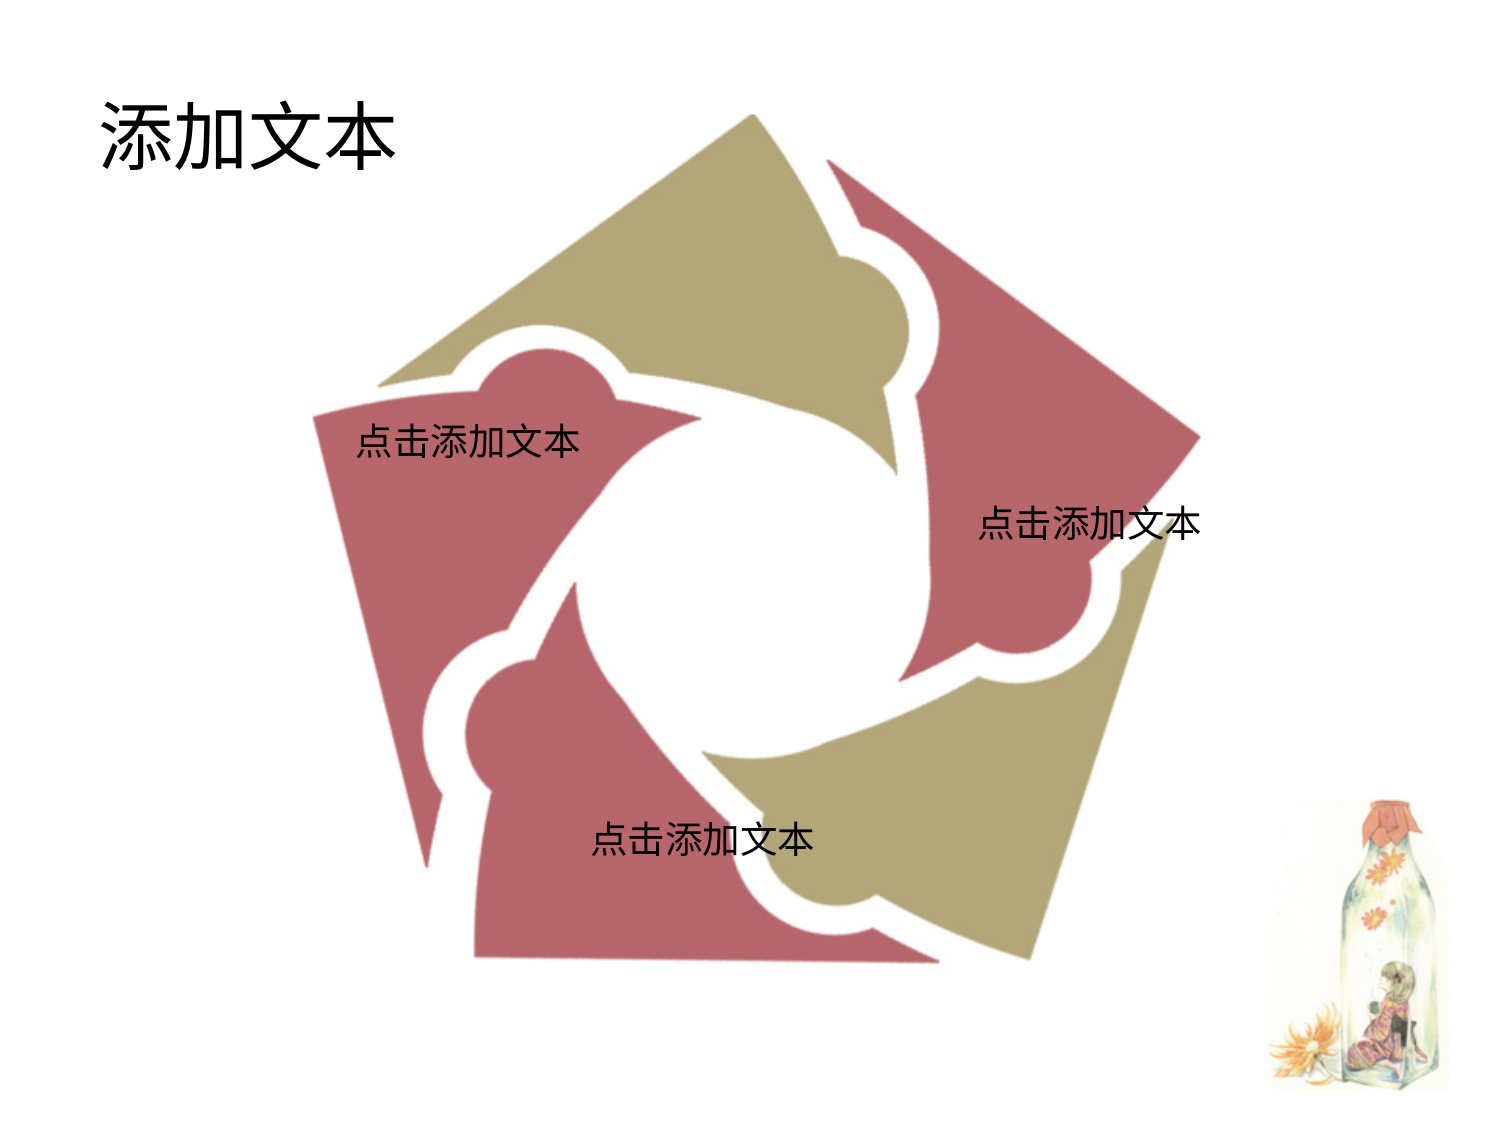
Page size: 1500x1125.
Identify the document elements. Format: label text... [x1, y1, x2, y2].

picture [0, 0, 1500, 1125]
text_box 点击添加文本 [341, 410, 596, 470]
text_box 点击添加文本 [962, 492, 1217, 552]
text_box 添加文本 [83, 81, 414, 187]
text_box 点击添加文本 [575, 808, 831, 869]
